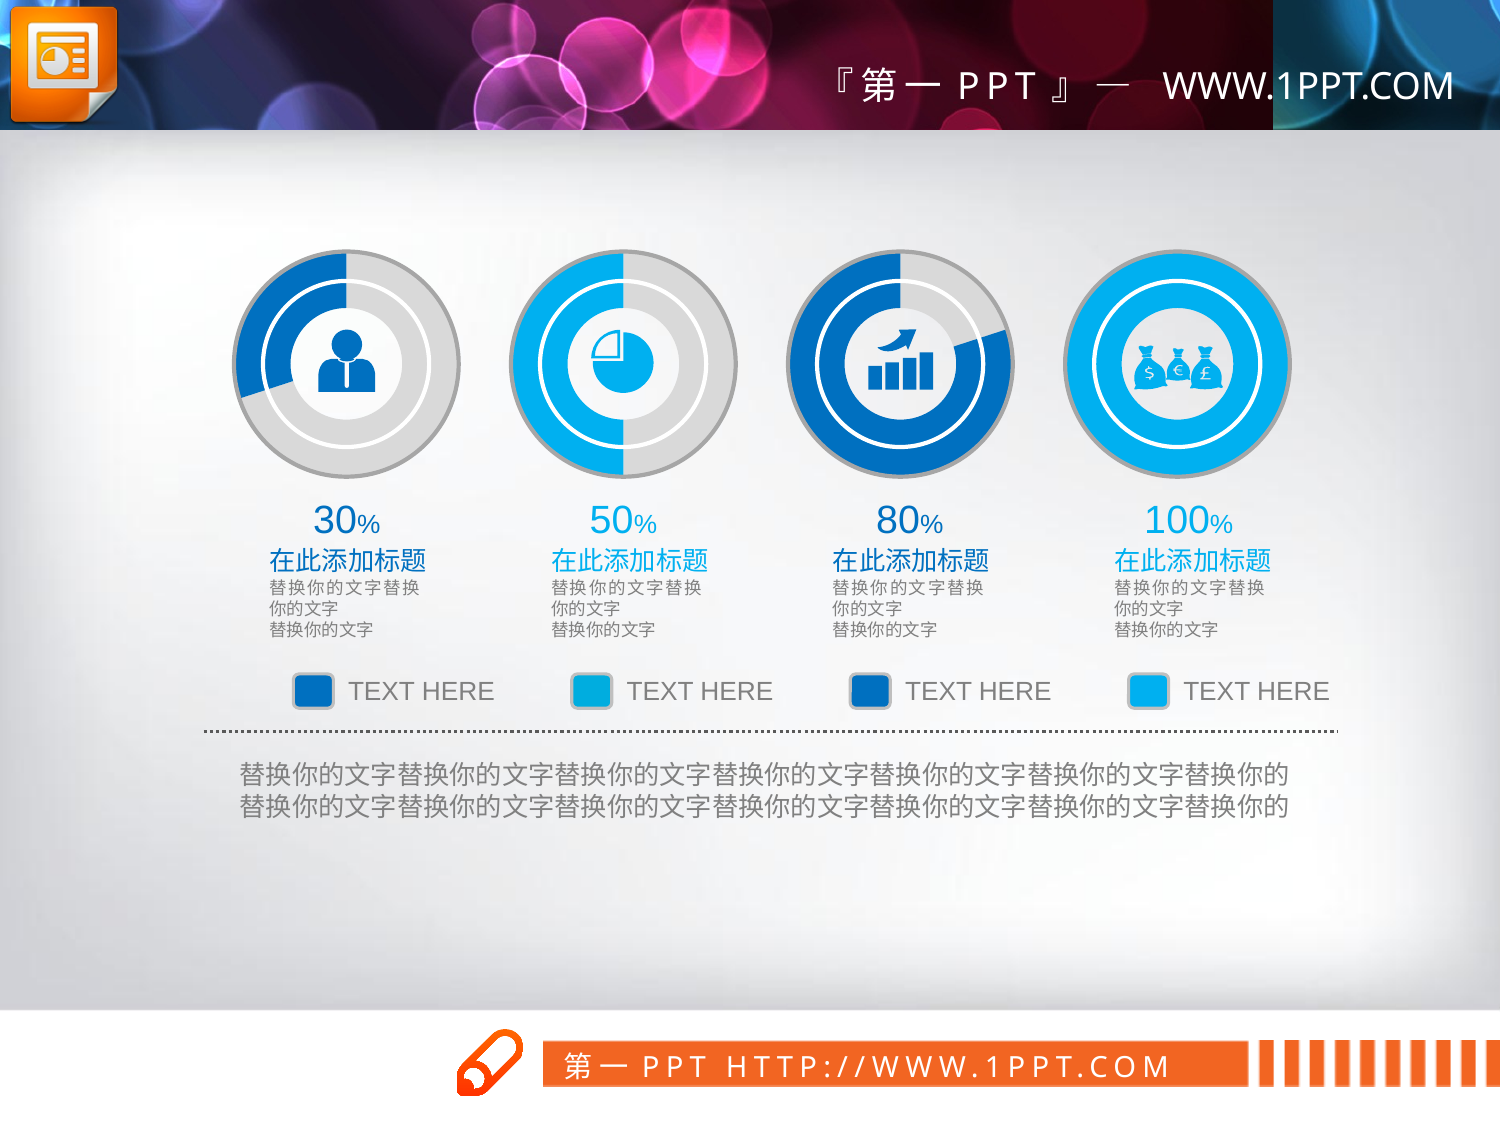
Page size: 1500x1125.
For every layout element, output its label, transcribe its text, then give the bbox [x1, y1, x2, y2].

text_box 50% [549, 514, 698, 535]
text_box 80% [835, 514, 984, 535]
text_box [1099, 536, 1316, 665]
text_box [817, 536, 1019, 665]
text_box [868, 329, 934, 390]
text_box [318, 329, 376, 393]
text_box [293, 666, 1379, 715]
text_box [590, 329, 654, 394]
picture [0, 0, 1500, 1012]
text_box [254, 536, 461, 670]
chart [111, 227, 1429, 505]
text_box 30% [272, 514, 421, 535]
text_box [535, 536, 734, 665]
text_box 100% [1114, 514, 1263, 535]
picture [543, 1040, 1500, 1087]
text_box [1131, 343, 1224, 391]
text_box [203, 731, 1337, 894]
